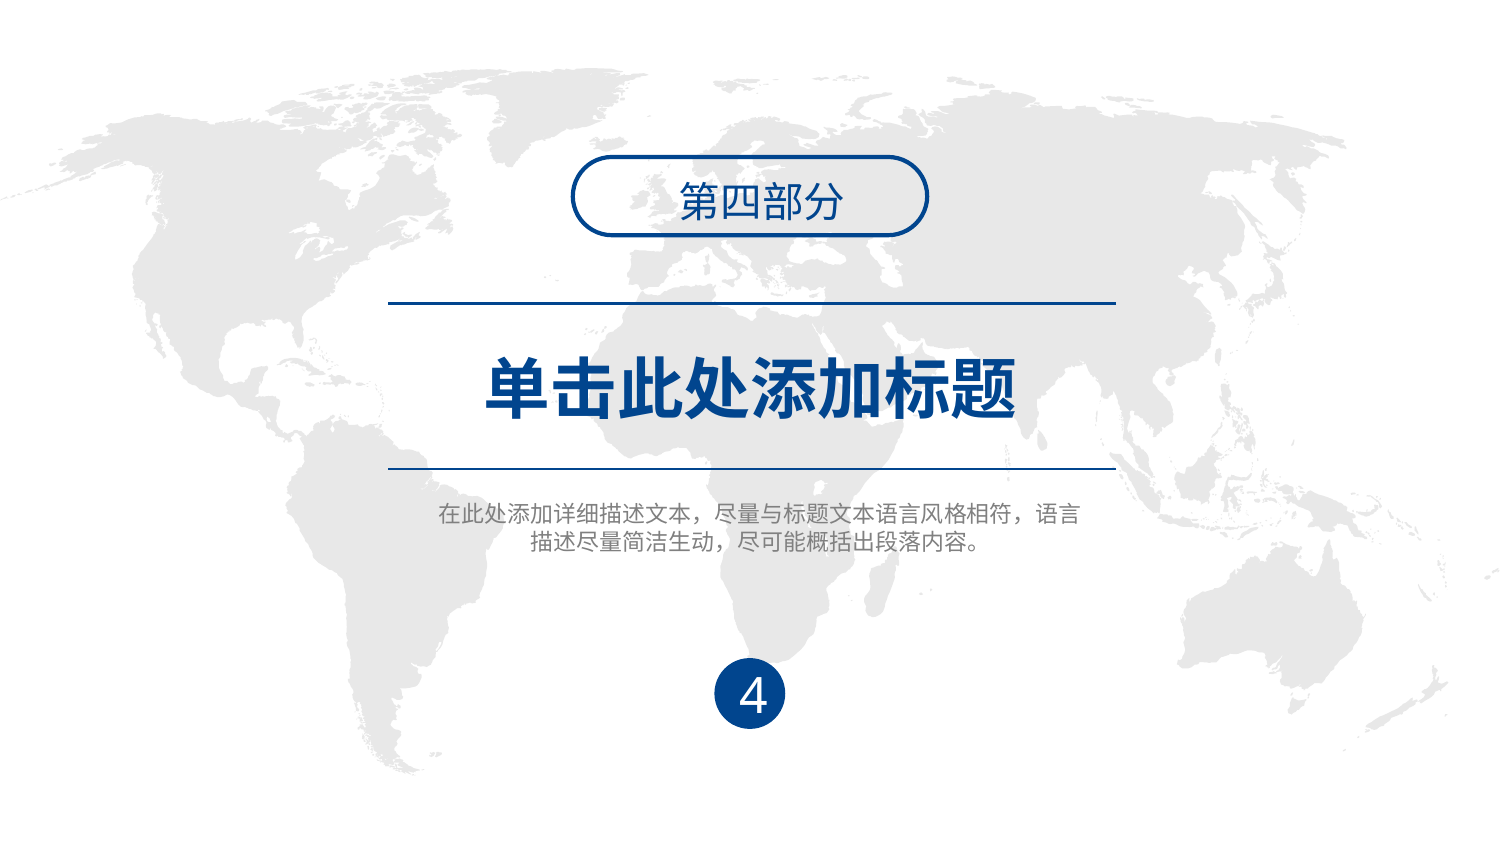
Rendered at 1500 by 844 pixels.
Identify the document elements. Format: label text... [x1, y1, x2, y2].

text_box 单击此处添加标题 [468, 339, 1033, 434]
text_box 4 [712, 655, 788, 732]
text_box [572, 156, 928, 236]
text_box 在此处添加详细描述文本，尽量与标题文本语言风格相符，语言描述尽量简洁生动，尽可能概括出段落内容。 [419, 492, 1102, 563]
